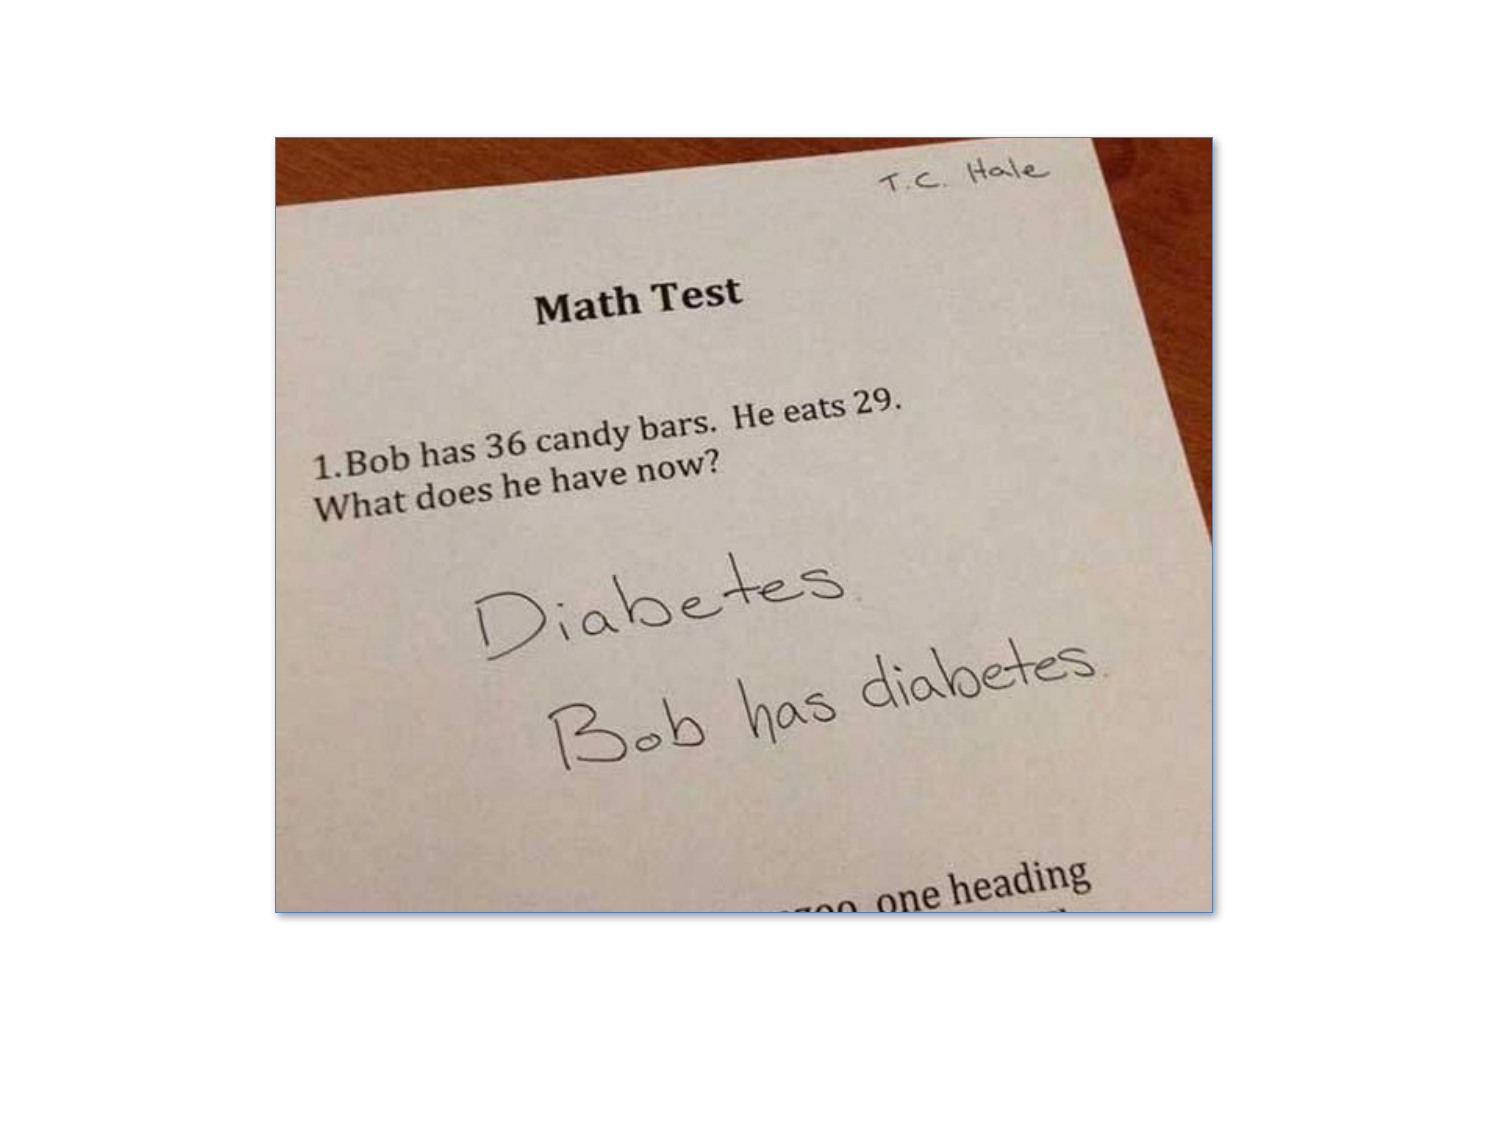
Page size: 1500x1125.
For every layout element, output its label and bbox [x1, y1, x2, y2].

picture [274, 137, 1213, 913]
